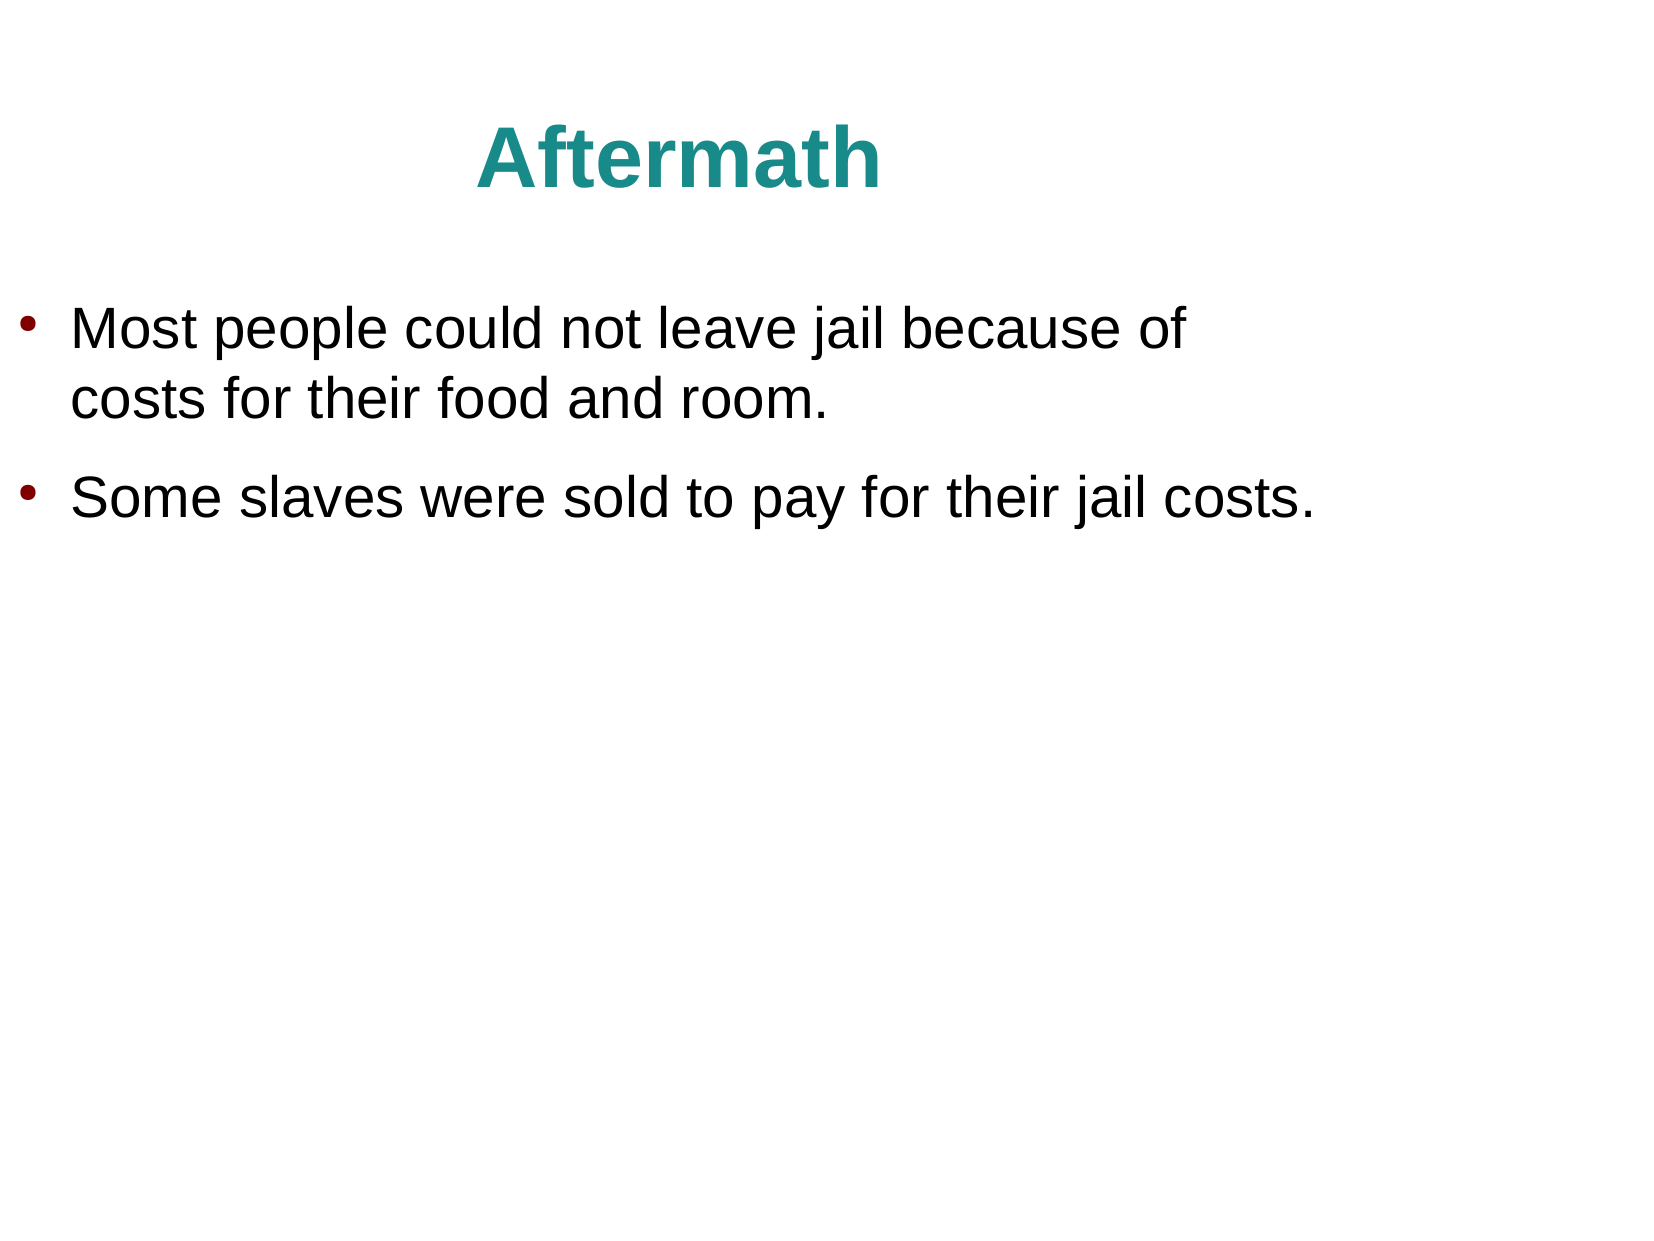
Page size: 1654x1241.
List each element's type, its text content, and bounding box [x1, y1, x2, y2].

text_box Most people could not leave jail because of costs for their food and room. Some slaves were sold to pay for their jail costs. [0, 290, 1335, 1109]
text_box Aftermath [0, 49, 1359, 257]
